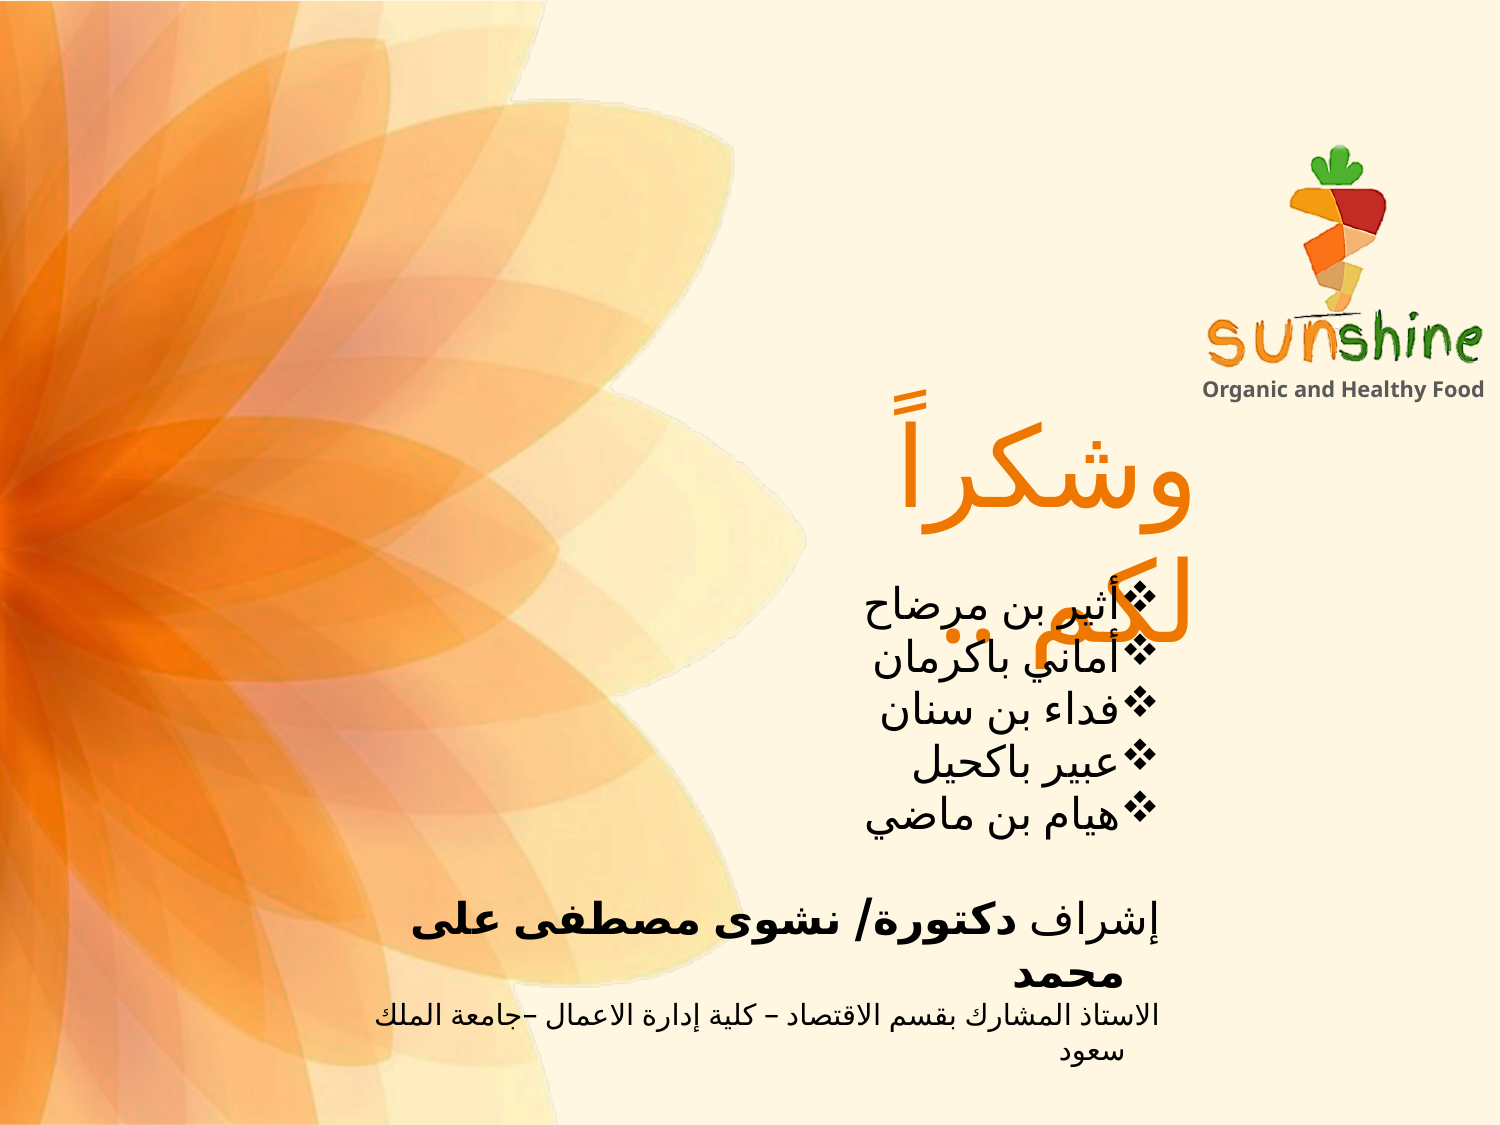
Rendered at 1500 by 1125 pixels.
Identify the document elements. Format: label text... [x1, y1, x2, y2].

picture [0, 2, 1032, 1124]
text_box أثير بن مرضاح أماني باكرمان فداء بن سنان عبير باكحيل هيام بن ماضي إشراف دكتورة/ نشوى مصطفى على محمد الاستاذ المشارك بقسم الاقتصاد – كلية إدارة الاعمال –جامعة الملك سعود [312, 568, 1176, 1125]
text_box وشكراً لكم .. [1032, 387, 1214, 673]
text_box Organic and Healthy Food [1094, 368, 1500, 410]
picture [1199, 140, 1488, 369]
